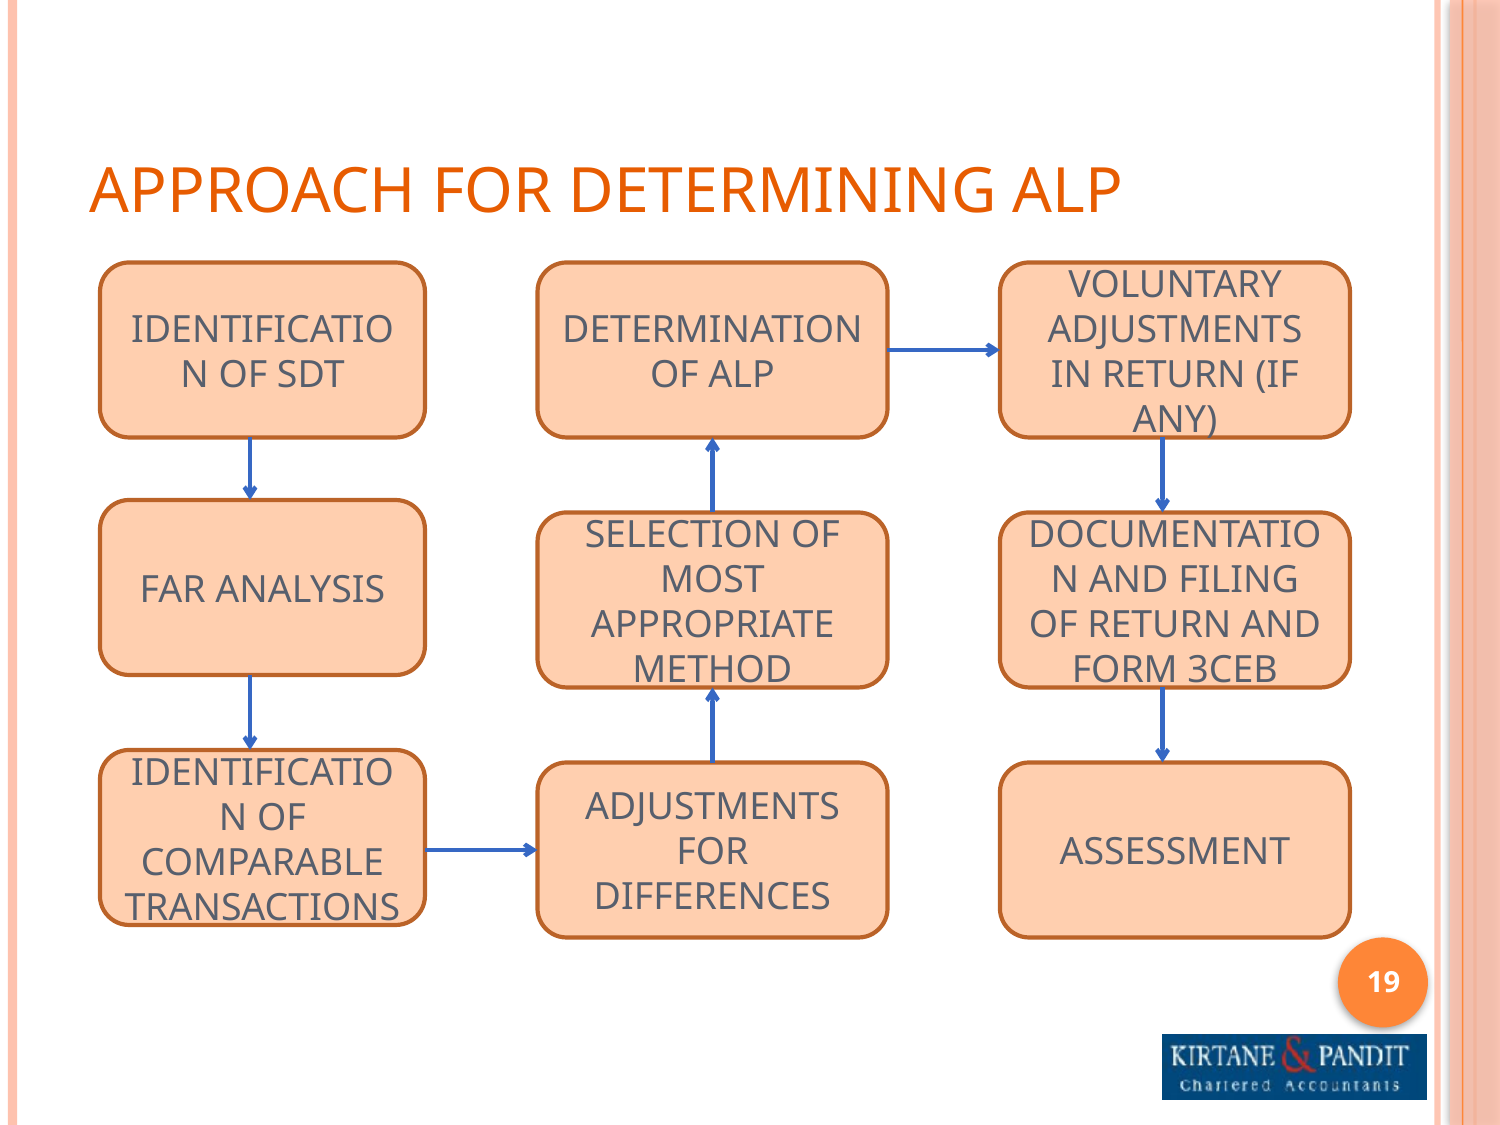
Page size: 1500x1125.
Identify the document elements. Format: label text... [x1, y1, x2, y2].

text_box Adjustments for differences [535, 760, 890, 940]
text_box FAR Analysis [97, 497, 428, 678]
footer [825, 950, 1425, 1098]
text_box Identification of SDT [97, 260, 428, 440]
text_box Determination of ALP [535, 260, 890, 440]
text_box Documentation and filing of Return and Form 3CEB [997, 510, 1353, 690]
title Approach for determining ALP [75, 45, 1300, 233]
text_box Selection of most appropriate method [535, 510, 890, 690]
text_box Assessment [997, 760, 1353, 940]
text_box Identification of Comparable Transactions [97, 747, 428, 928]
text_box Voluntary adjustments in Return (if any) [997, 260, 1353, 440]
slide_number 19 [1333, 940, 1434, 1027]
picture [1162, 1034, 1427, 1100]
